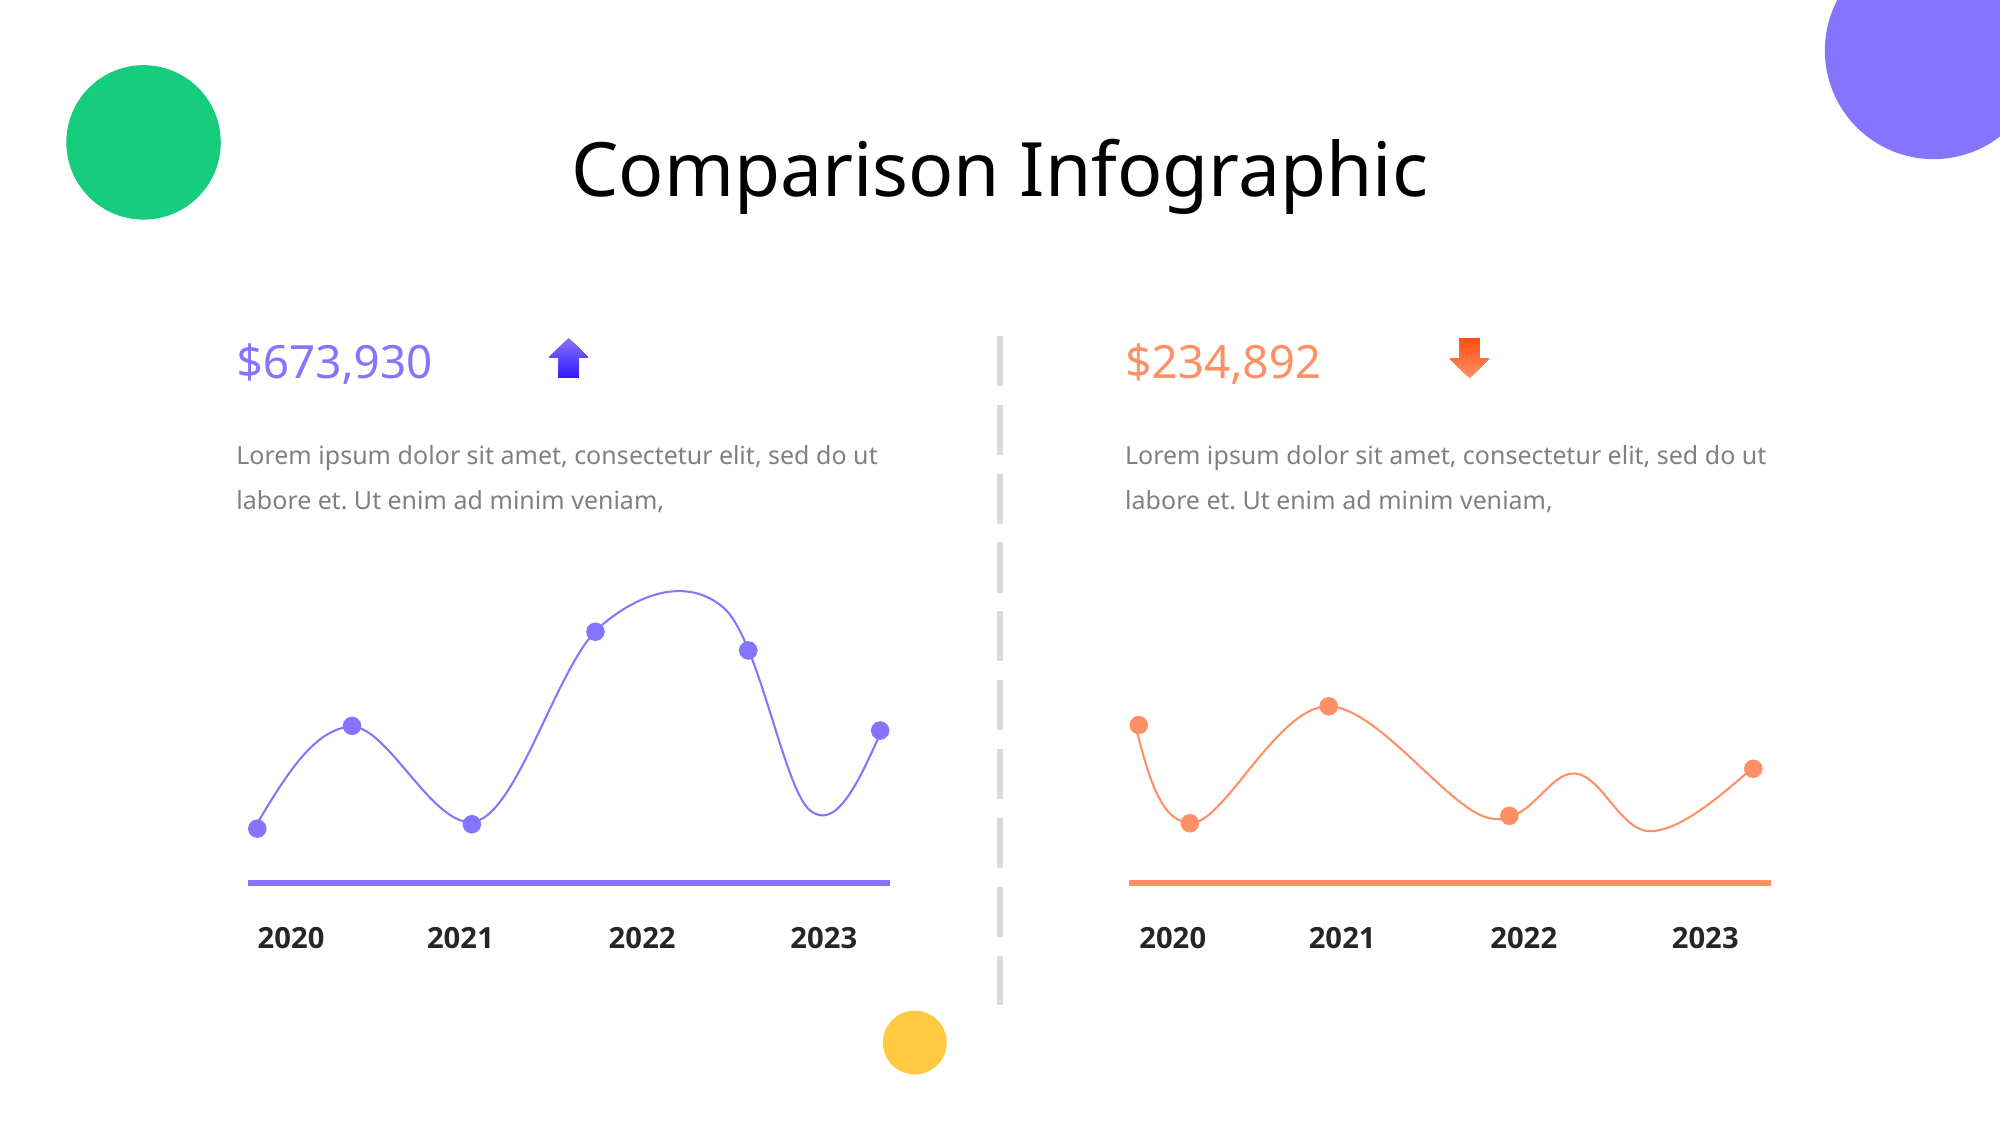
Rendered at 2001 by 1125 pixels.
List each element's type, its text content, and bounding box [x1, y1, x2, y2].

text_box [737, 640, 759, 661]
text_box [246, 818, 268, 840]
text_box [1823, 0, 2000, 161]
text_box [881, 1009, 948, 1076]
text_box [1498, 805, 1520, 827]
text_box 2022 [1475, 911, 1594, 962]
title Comparison Infographic [137, 59, 1863, 278]
text_box [584, 621, 606, 643]
text_box 2023 [1657, 911, 1776, 962]
text_box [546, 336, 591, 380]
text_box [1318, 695, 1340, 717]
text_box [1128, 714, 1150, 736]
text_box $673,930 [221, 317, 681, 410]
text_box Lorem ipsum dolor sit amet, consectetur elit, sed do ut labore et. Ut enim ad minim veniam, [1110, 417, 1789, 522]
text_box [1136, 706, 1745, 833]
text_box [461, 813, 483, 835]
text_box Lorem ipsum dolor sit amet, consectetur elit, sed do ut labore et. Ut enim ad minim veniam, [221, 417, 900, 522]
text_box [341, 715, 363, 737]
text_box [1179, 812, 1201, 834]
text_box [1742, 758, 1764, 780]
text_box $234,892 [1110, 317, 1523, 410]
text_box 2022 [594, 911, 712, 962]
text_box [869, 720, 891, 741]
text_box [65, 64, 222, 221]
text_box [259, 590, 879, 828]
text_box 2021 [412, 911, 531, 962]
text_box 2020 [243, 911, 361, 962]
text_box [1447, 336, 1492, 380]
text_box 2023 [775, 911, 894, 962]
text_box 2020 [1124, 911, 1243, 962]
text_box 2021 [1293, 911, 1412, 962]
